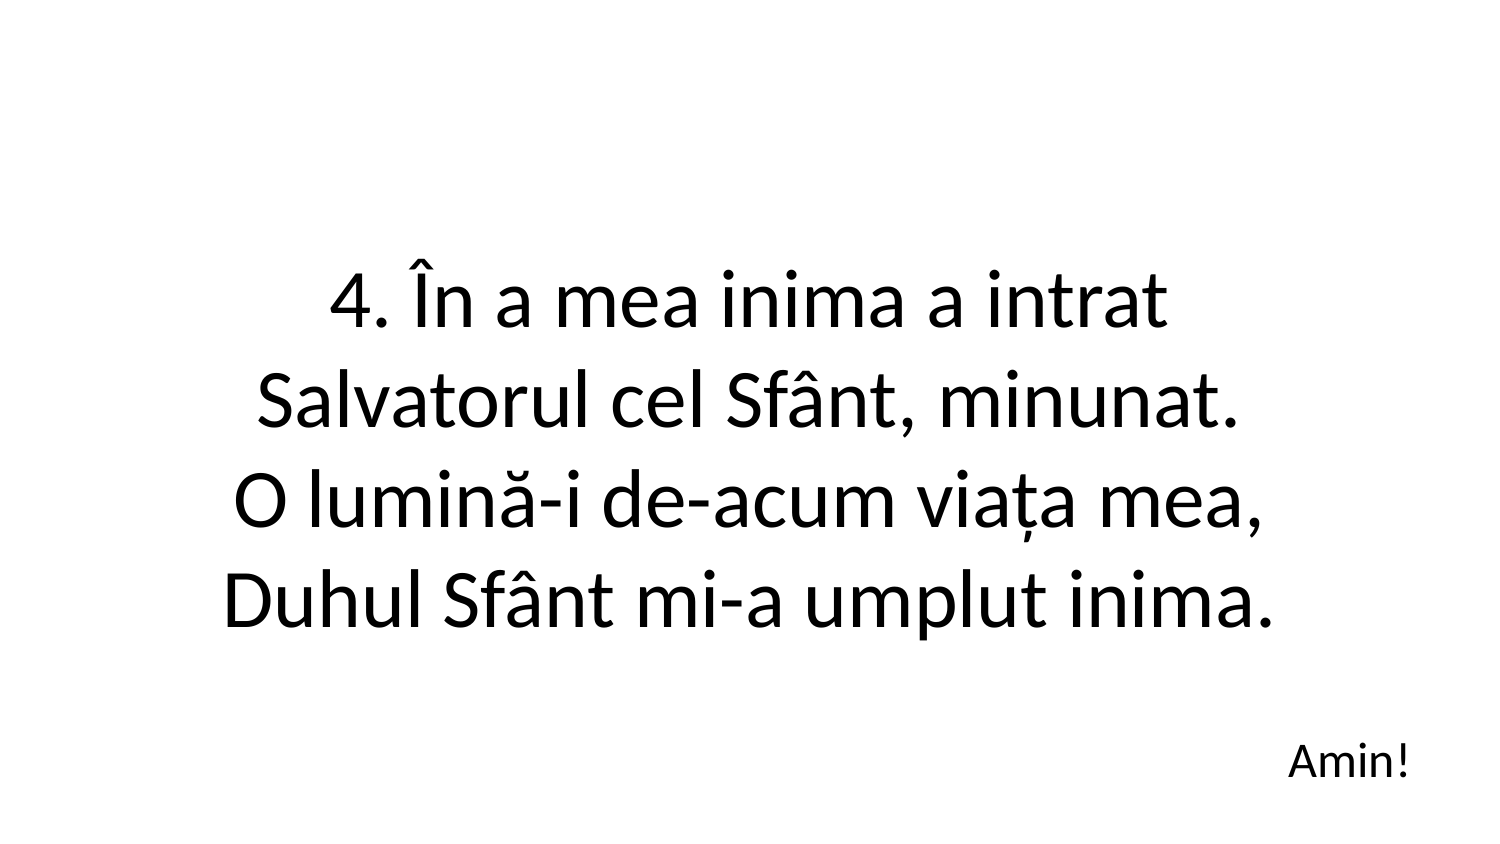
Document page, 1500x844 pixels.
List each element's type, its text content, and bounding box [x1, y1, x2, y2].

text_box 4. În a mea inima a intrat Salvatorul cel Sfânt, minunat. O lumină-i de-acum viața mea, Duhul Sfânt mi-a umplut inima. [207, 192, 1293, 652]
text_box Amin! [1273, 674, 1427, 795]
